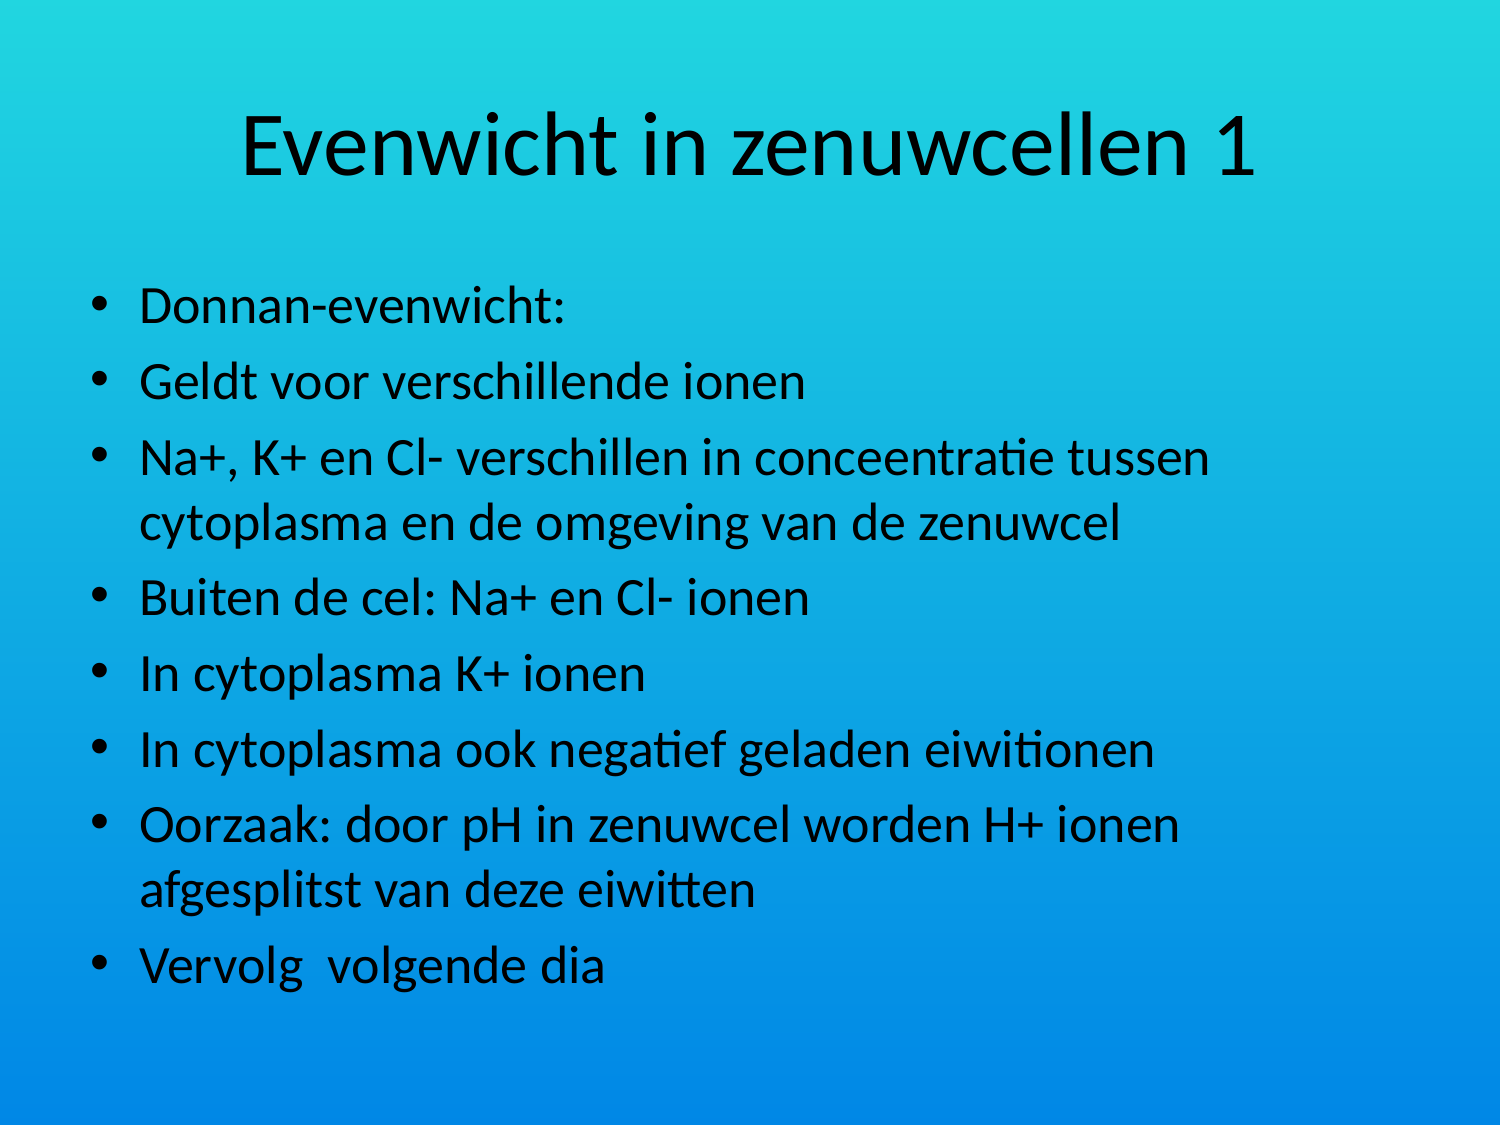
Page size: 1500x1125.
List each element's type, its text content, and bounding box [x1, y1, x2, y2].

list Donnan-evenwicht: Geldt voor verschillende ionen Na+, K+ en Cl- verschillen in conceentratie tussen cytoplasma en de omgeving van de zenuwcel Buiten de cel: Na+ en Cl- ionen In cytoplasma K+ ionen In cytoplasma ook negatief geladen eiwitionen Oorzaak: door pH in zenuwcel worden H+ ionen afgesplitst van deze eiwitten Vervolg volgende dia [75, 262, 1425, 1005]
title Evenwicht in zenuwcellen 1 [75, 45, 1425, 233]
